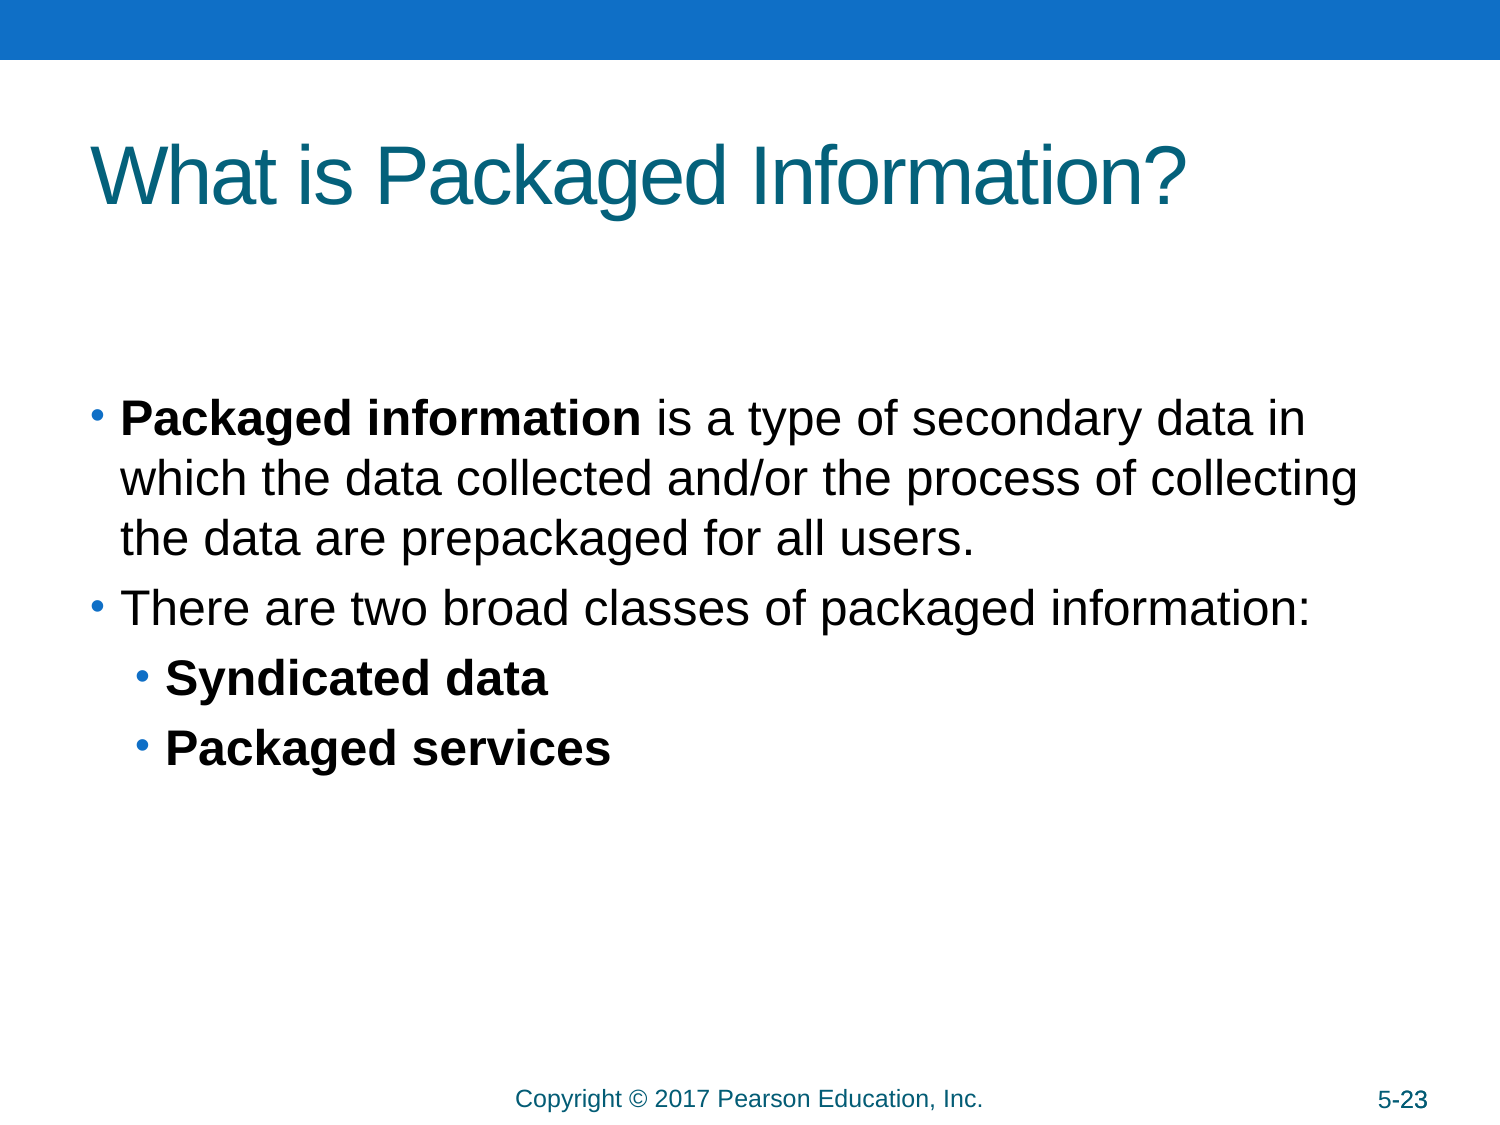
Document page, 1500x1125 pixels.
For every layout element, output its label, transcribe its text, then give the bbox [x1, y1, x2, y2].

list Packaged information is a type of secondary data in which the data collected and/or the process of collecting the data are prepackaged for all users. There are two broad classes of packaged information: Syndicated data Packaged services [75, 377, 1425, 1125]
title What is Packaged Information? [75, 90, 1425, 253]
